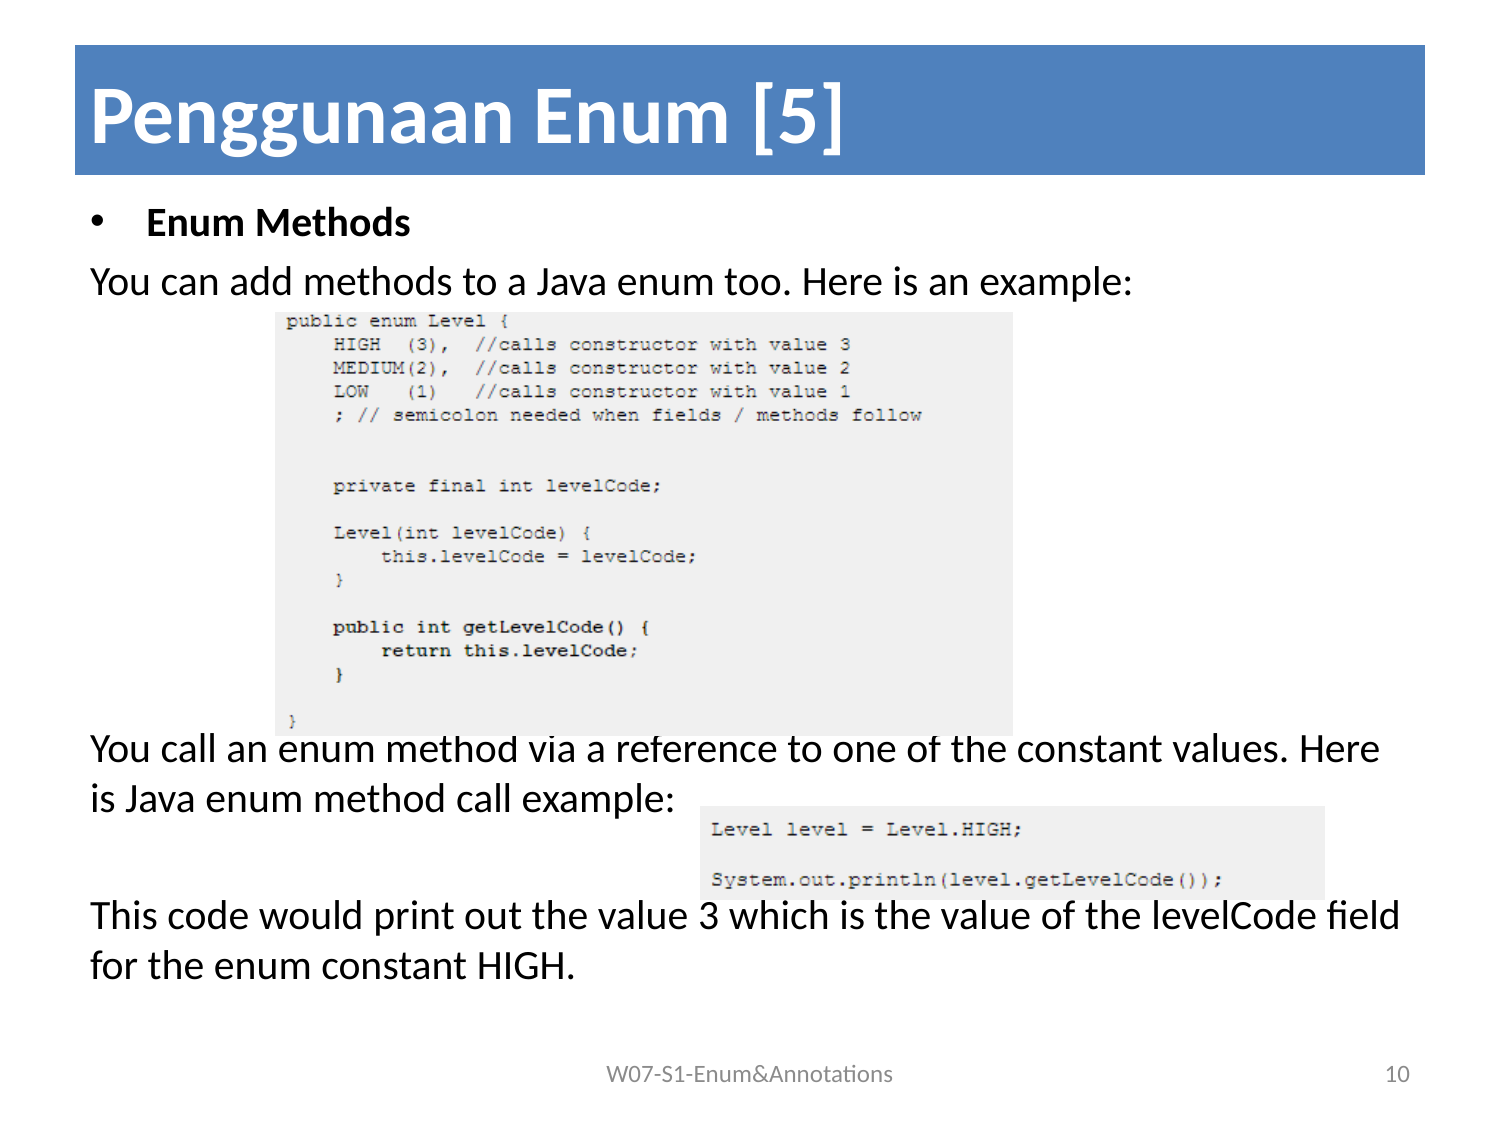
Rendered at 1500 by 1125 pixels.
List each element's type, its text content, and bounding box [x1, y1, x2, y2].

title Penggunaan Enum [5] [75, 45, 1425, 175]
slide_number 10 [1074, 1042, 1425, 1103]
picture [700, 805, 1325, 901]
list Enum Methods You can add methods to a Java enum too. Here is an example: You call an enum method via a reference to one of the constant values. Here is Java enum method call example: This code would print out the value 3 which is the value of the levelCode field for the enum constant HIGH. [75, 187, 1425, 1100]
picture [274, 312, 1013, 736]
footer W07-S1-Enum&Annotations [512, 1042, 988, 1103]
